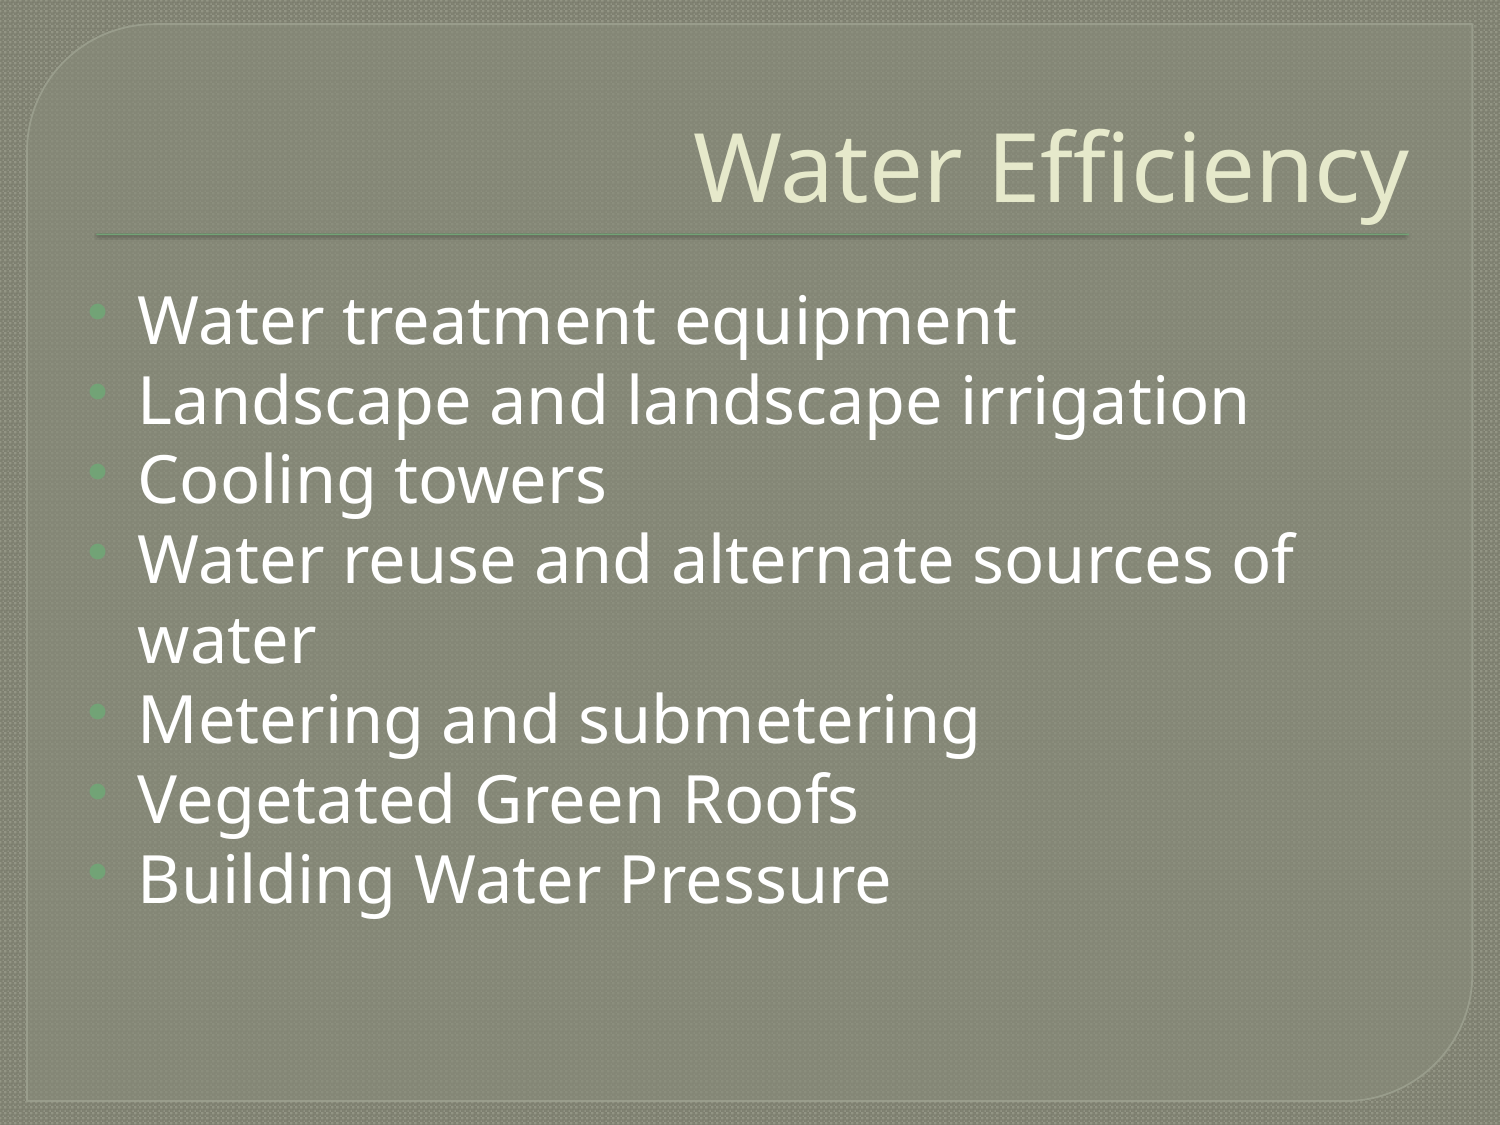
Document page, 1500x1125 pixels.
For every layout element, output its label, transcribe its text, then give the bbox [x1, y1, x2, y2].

list Water treatment equipment Landscape and landscape irrigation Cooling towers Water reuse and alternate sources of water Metering and submetering Vegetated Green Roofs Building Water Pressure [75, 270, 1425, 1013]
title Water Efficiency [75, 41, 1425, 230]
